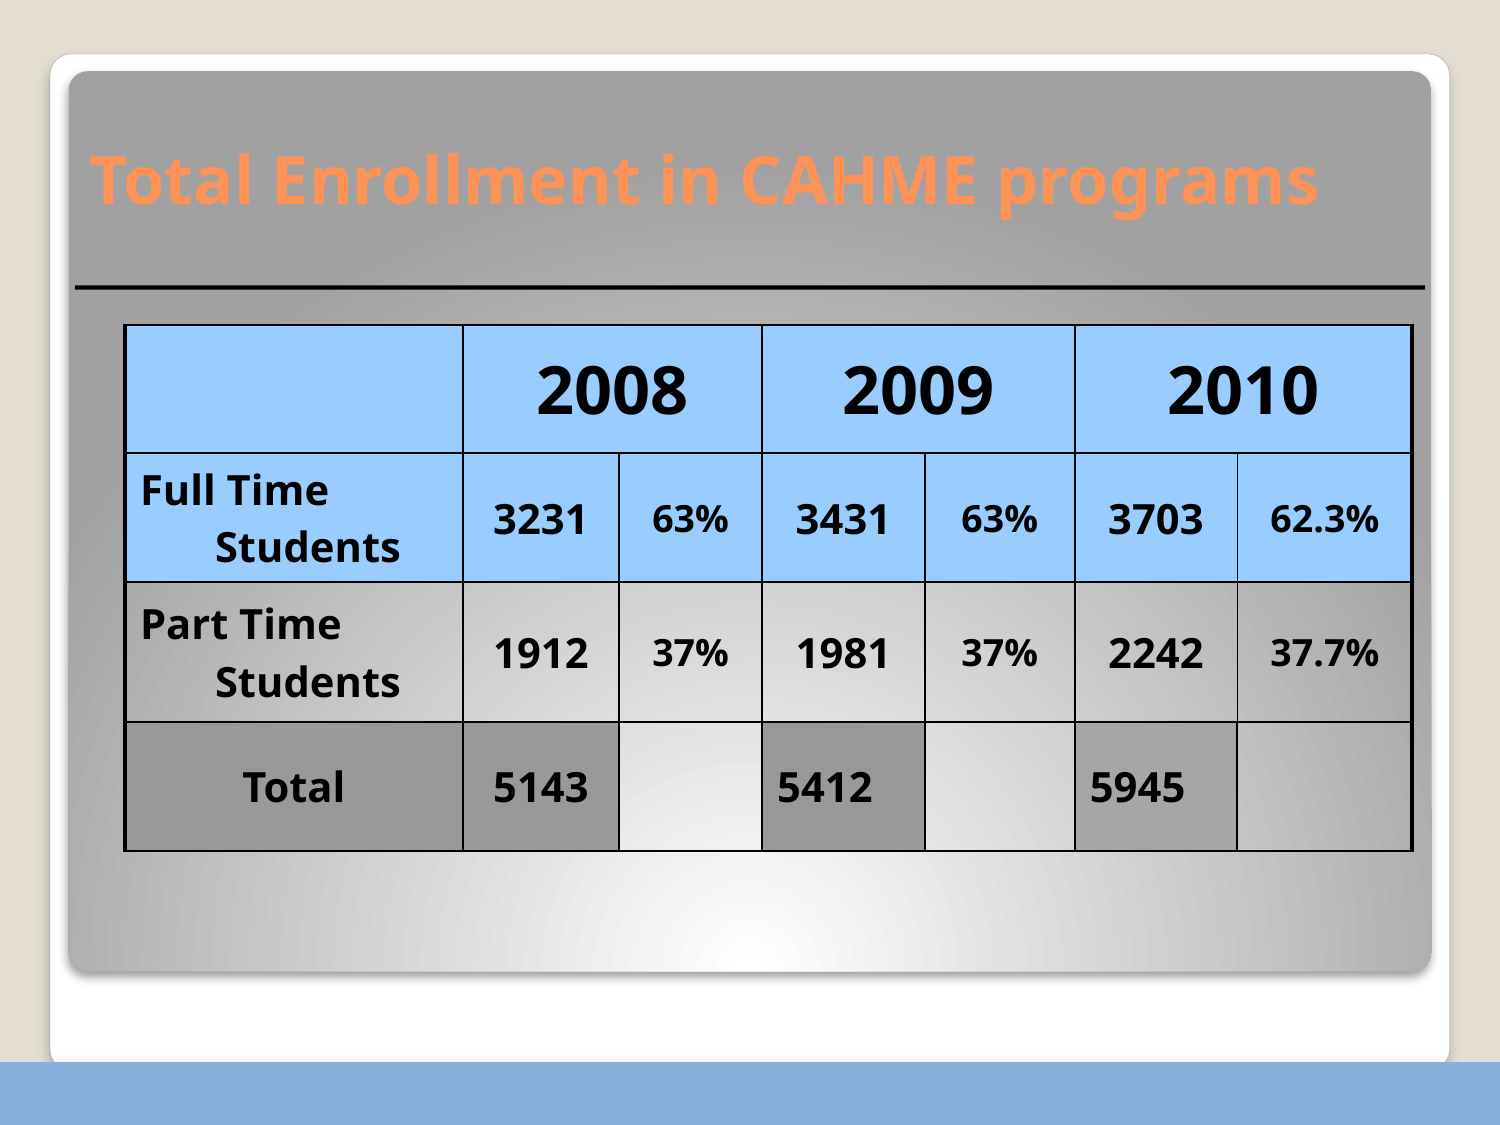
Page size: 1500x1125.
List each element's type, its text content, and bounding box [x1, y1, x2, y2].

table_cell 5143 [464, 723, 618, 850]
table_cell 5412 [763, 723, 924, 850]
table_cell Full Time Students [127, 454, 462, 581]
table_cell 3703 [1076, 454, 1237, 581]
picture [0, 1062, 1500, 1125]
table_cell 3431 [763, 454, 924, 581]
table_cell 3231 [464, 454, 618, 581]
table_cell [1238, 723, 1410, 850]
table_cell 1981 [763, 583, 924, 721]
table_cell 37.7% [1238, 583, 1410, 721]
table_header [127, 326, 462, 452]
title Total Enrollment in CAHME programs [75, 62, 1425, 225]
table_header 2009 [763, 326, 1074, 452]
table_cell Part Time Students [127, 583, 462, 721]
table_cell 63% [620, 454, 761, 581]
table_cell [620, 723, 761, 850]
table_cell 63% [926, 454, 1074, 581]
table_header 2008 [464, 326, 761, 452]
table_cell 37% [926, 583, 1074, 721]
table_cell 2242 [1076, 583, 1237, 721]
table_cell 62.3% [1238, 454, 1410, 581]
table_cell Total [127, 723, 462, 850]
table_header 2010 [1076, 326, 1410, 452]
table_cell 1912 [464, 583, 618, 721]
table_cell 5945 [1076, 723, 1236, 850]
table_cell 37% [620, 583, 761, 721]
table_cell [926, 723, 1074, 850]
